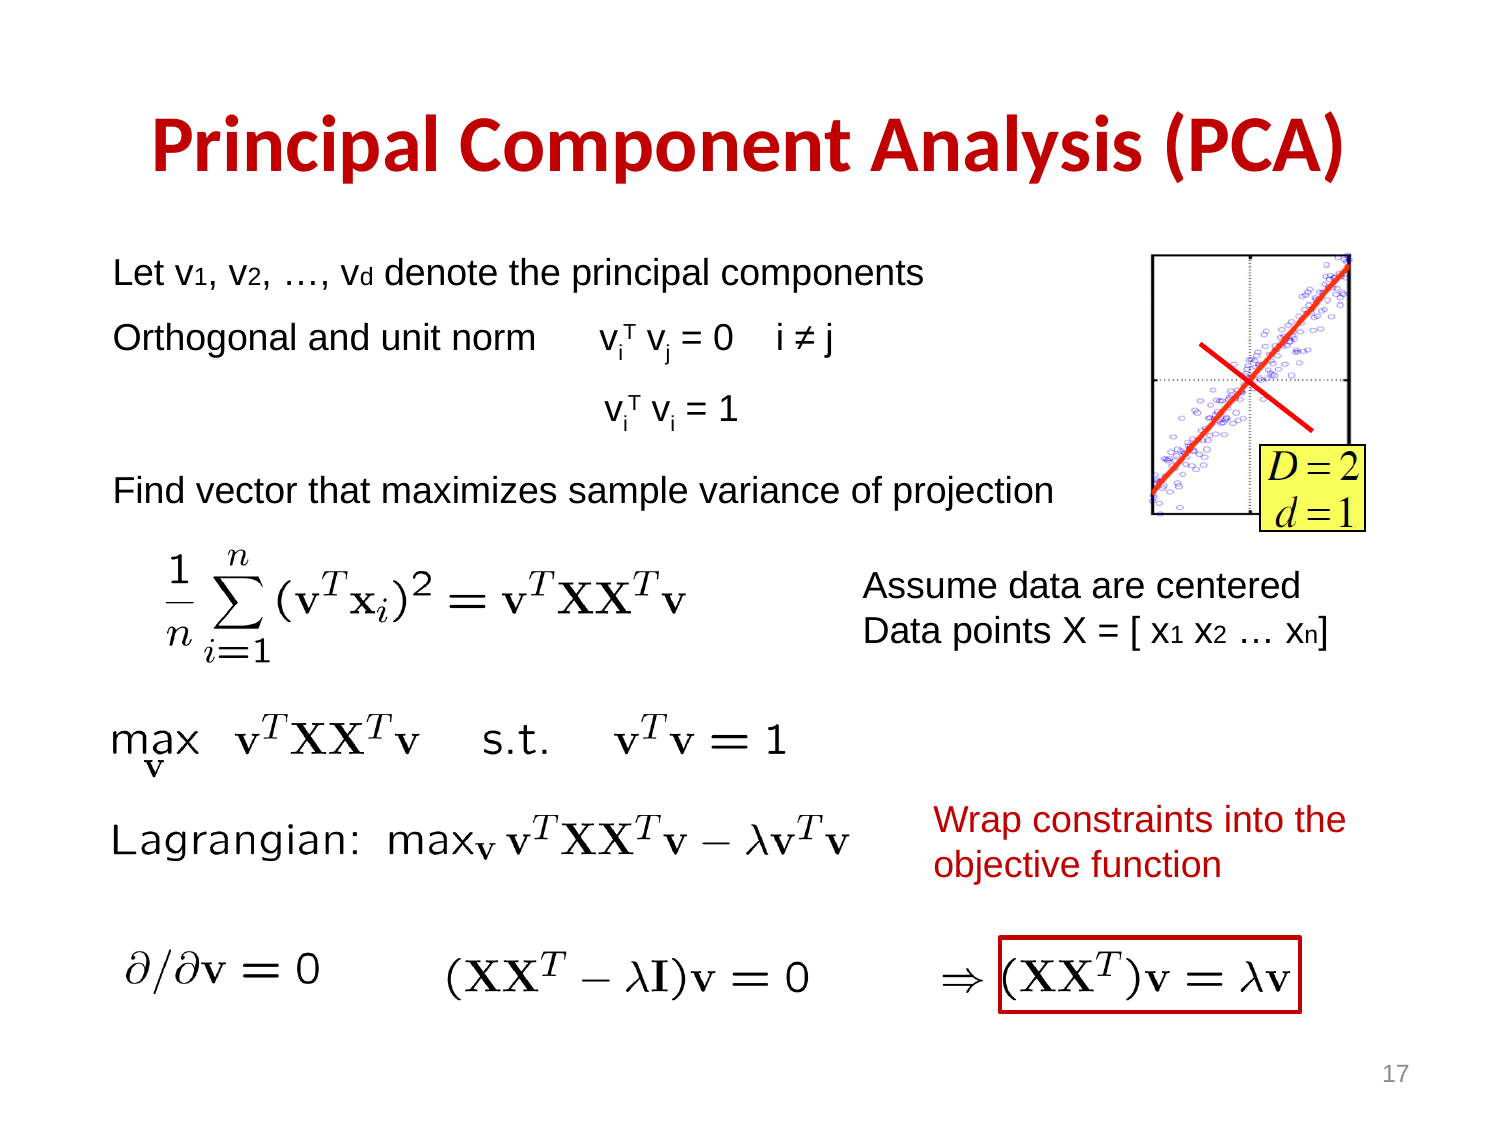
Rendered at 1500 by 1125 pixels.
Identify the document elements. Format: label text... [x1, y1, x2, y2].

text_box Let v1, v2, …, vd denote the principal components Orthogonal and unit norm viT vj = 0 i ≠ j viT vi = 1 Find vector that maximizes sample variance of projection Assume data are centered Data points X = [ x1 x2 … xn] [97, 241, 1344, 658]
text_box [112, 787, 1376, 894]
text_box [941, 937, 1301, 1013]
picture [446, 950, 810, 1001]
title Principal Component Analysis (PCA) [75, 45, 1425, 233]
picture [1099, 230, 1401, 551]
slide_number 17 [1074, 1042, 1425, 1103]
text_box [1199, 343, 1313, 432]
picture [163, 547, 687, 663]
picture [112, 712, 786, 778]
picture [124, 949, 320, 994]
